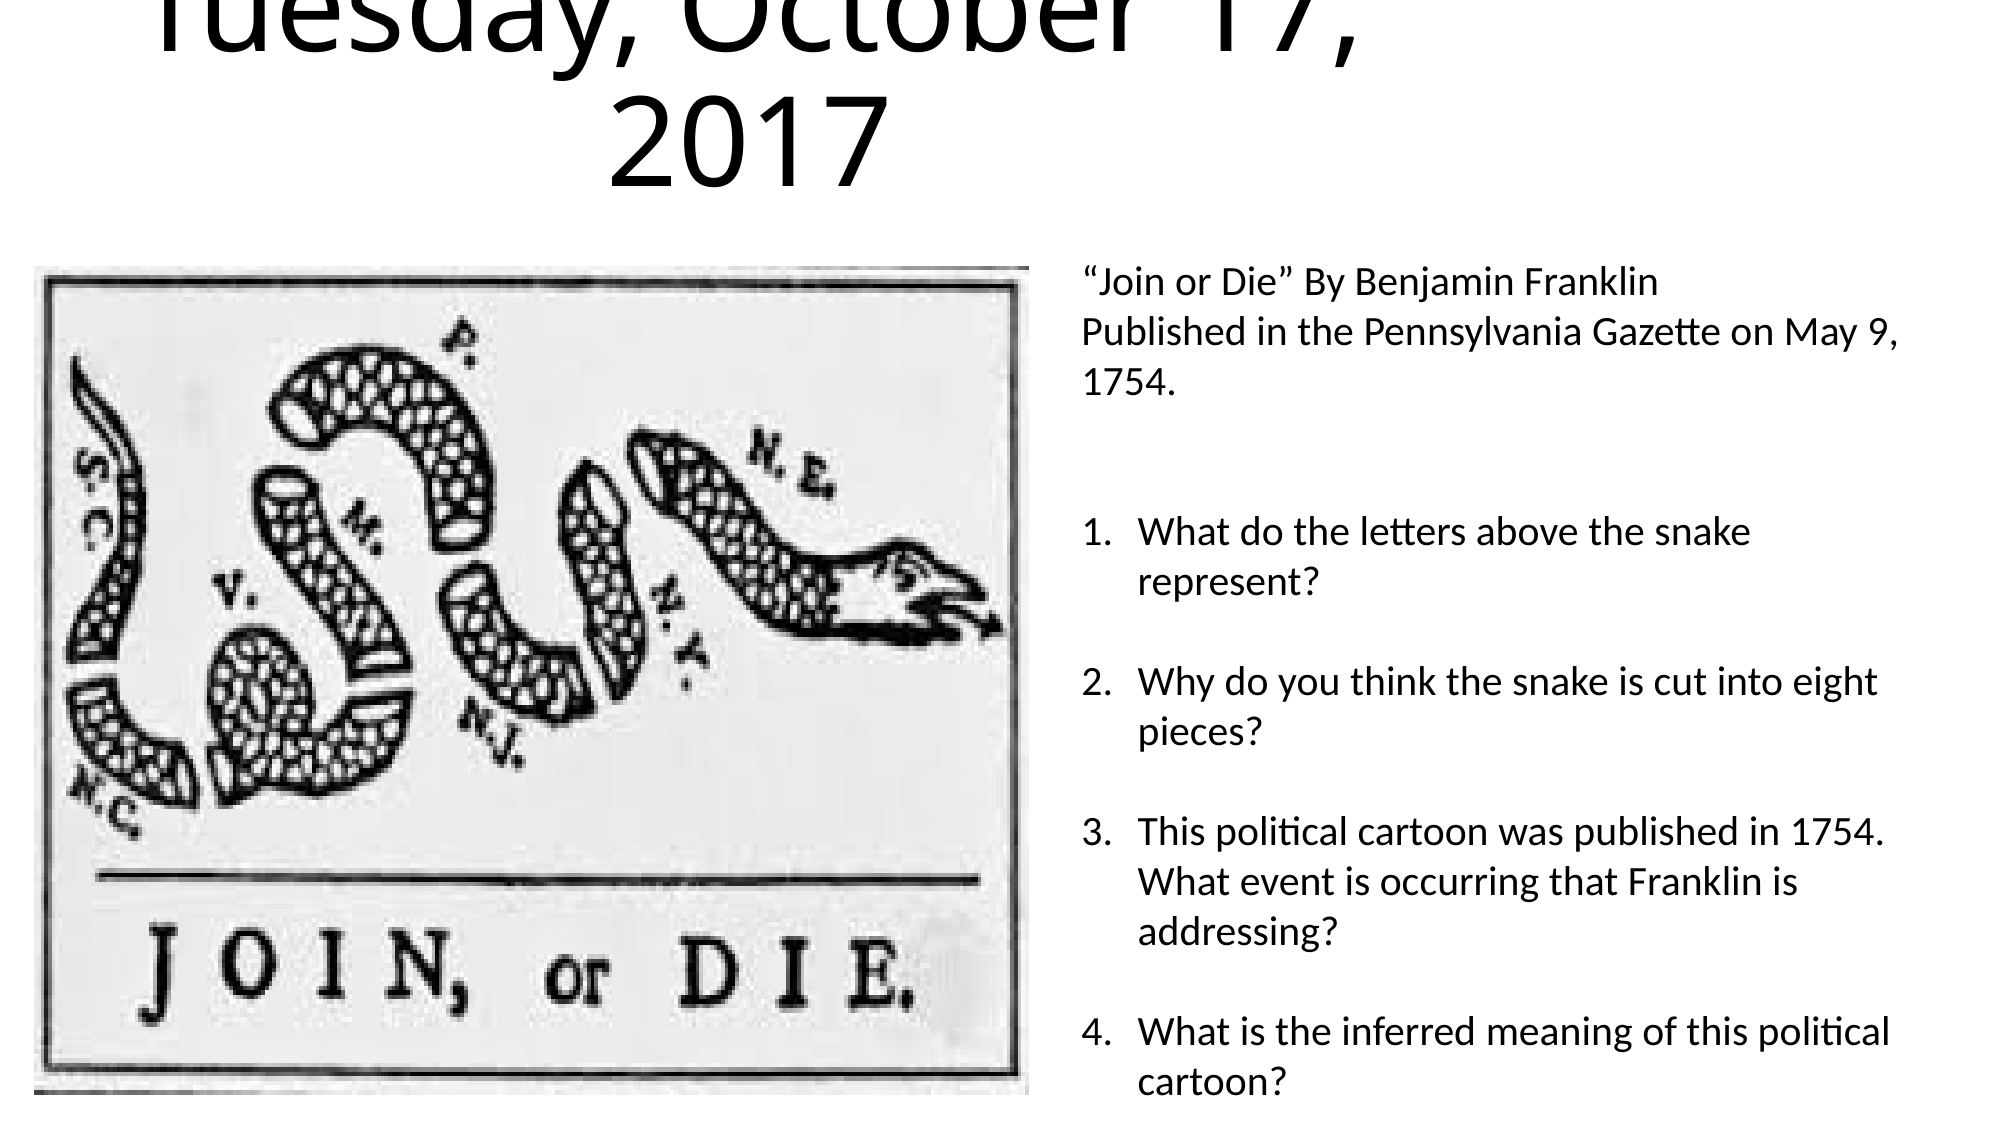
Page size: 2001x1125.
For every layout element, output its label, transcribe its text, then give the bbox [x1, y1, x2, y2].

text_box “Join or Die” By Benjamin Franklin Published in the Pennsylvania Gazette on May 9, 1754. What do the letters above the snake represent? Why do you think the snake is cut into eight pieces? This political cartoon was published in 1754. What event is occurring that Franklin is addressing? What is the inferred meaning of this political cartoon? [1066, 246, 1934, 1125]
title Tuesday, October 17, 2017 [0, 31, 1500, 221]
picture [34, 266, 1029, 1095]
